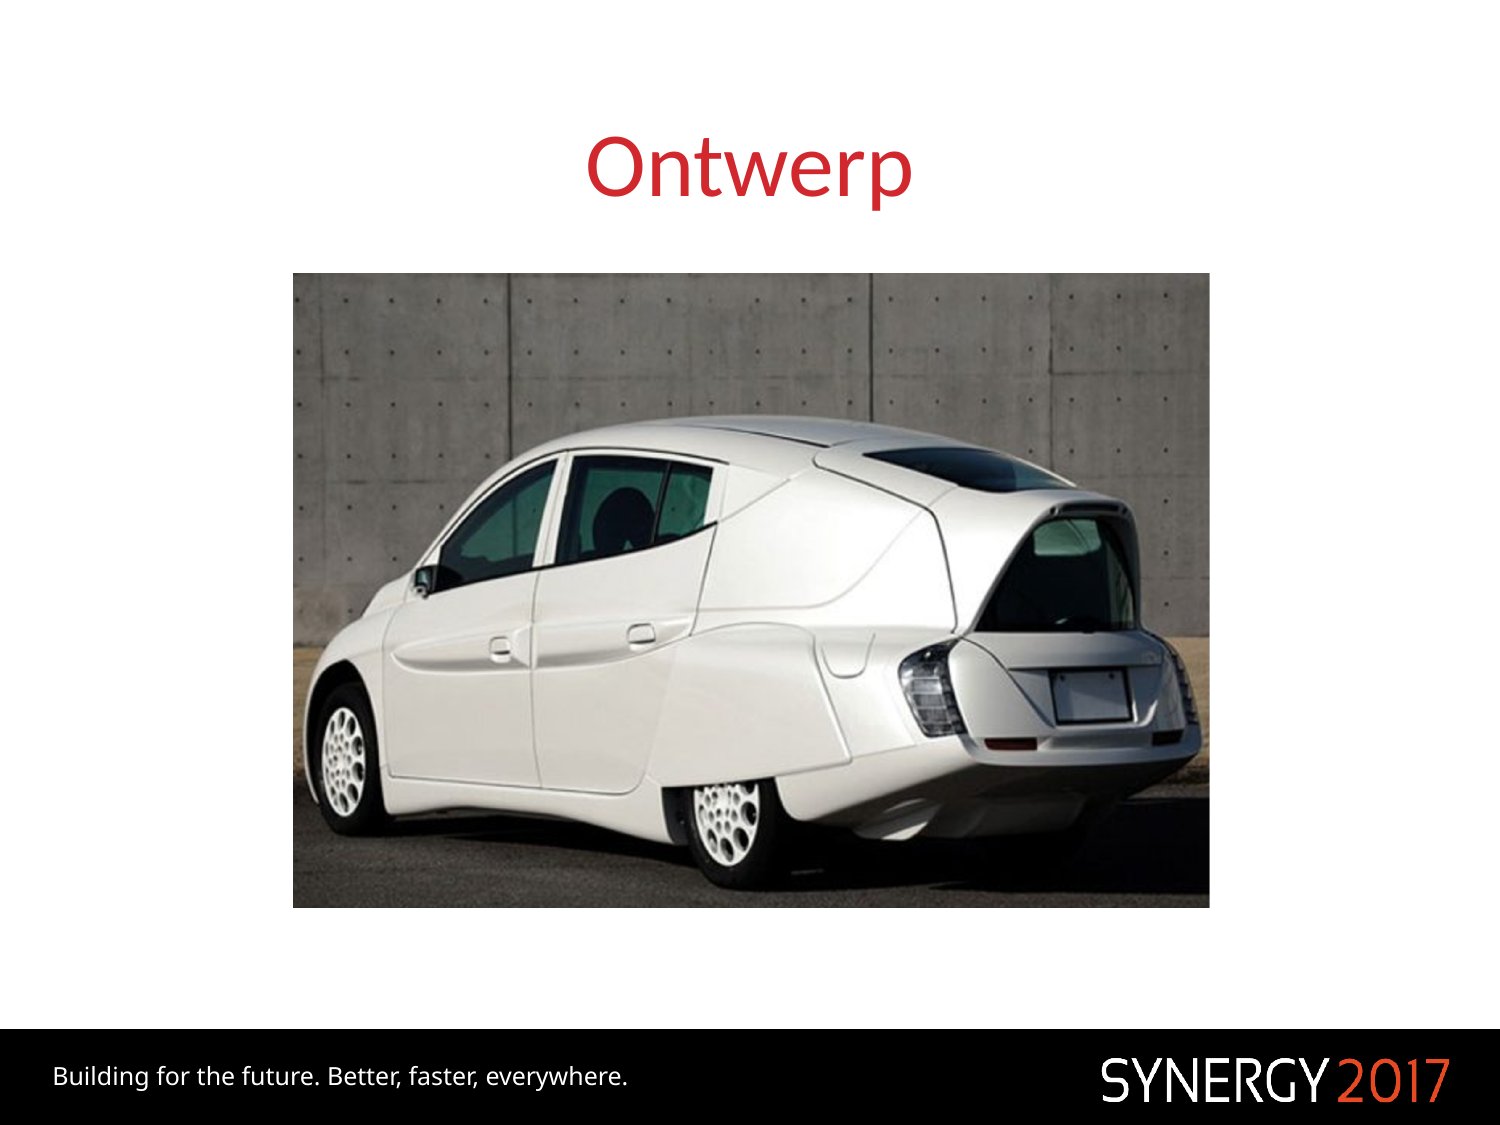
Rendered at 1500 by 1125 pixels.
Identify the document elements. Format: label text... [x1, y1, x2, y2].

title Ontwerp [75, 66, 1425, 254]
picture [1087, 1042, 1463, 1118]
picture [293, 273, 1404, 1014]
